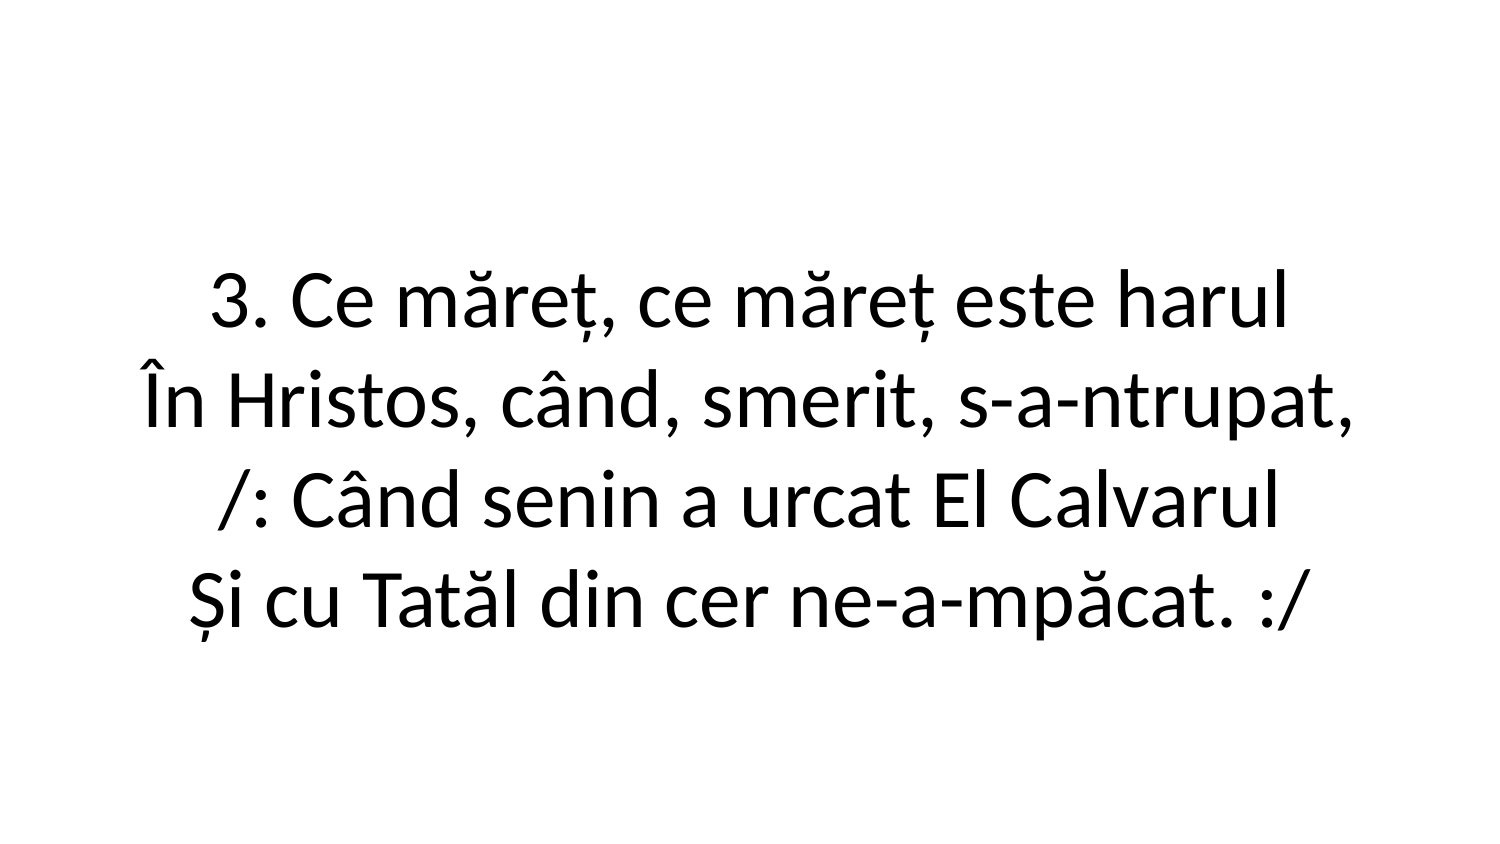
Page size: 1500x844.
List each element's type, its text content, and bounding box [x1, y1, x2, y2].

text_box 3. Ce măreț, ce măreț este harul În Hristos, când, smerit, s-a-ntrupat, /: Când senin a urcat El Calvarul Și cu Tatăl din cer ne-a-mpăcat. :/ [128, 192, 1372, 652]
